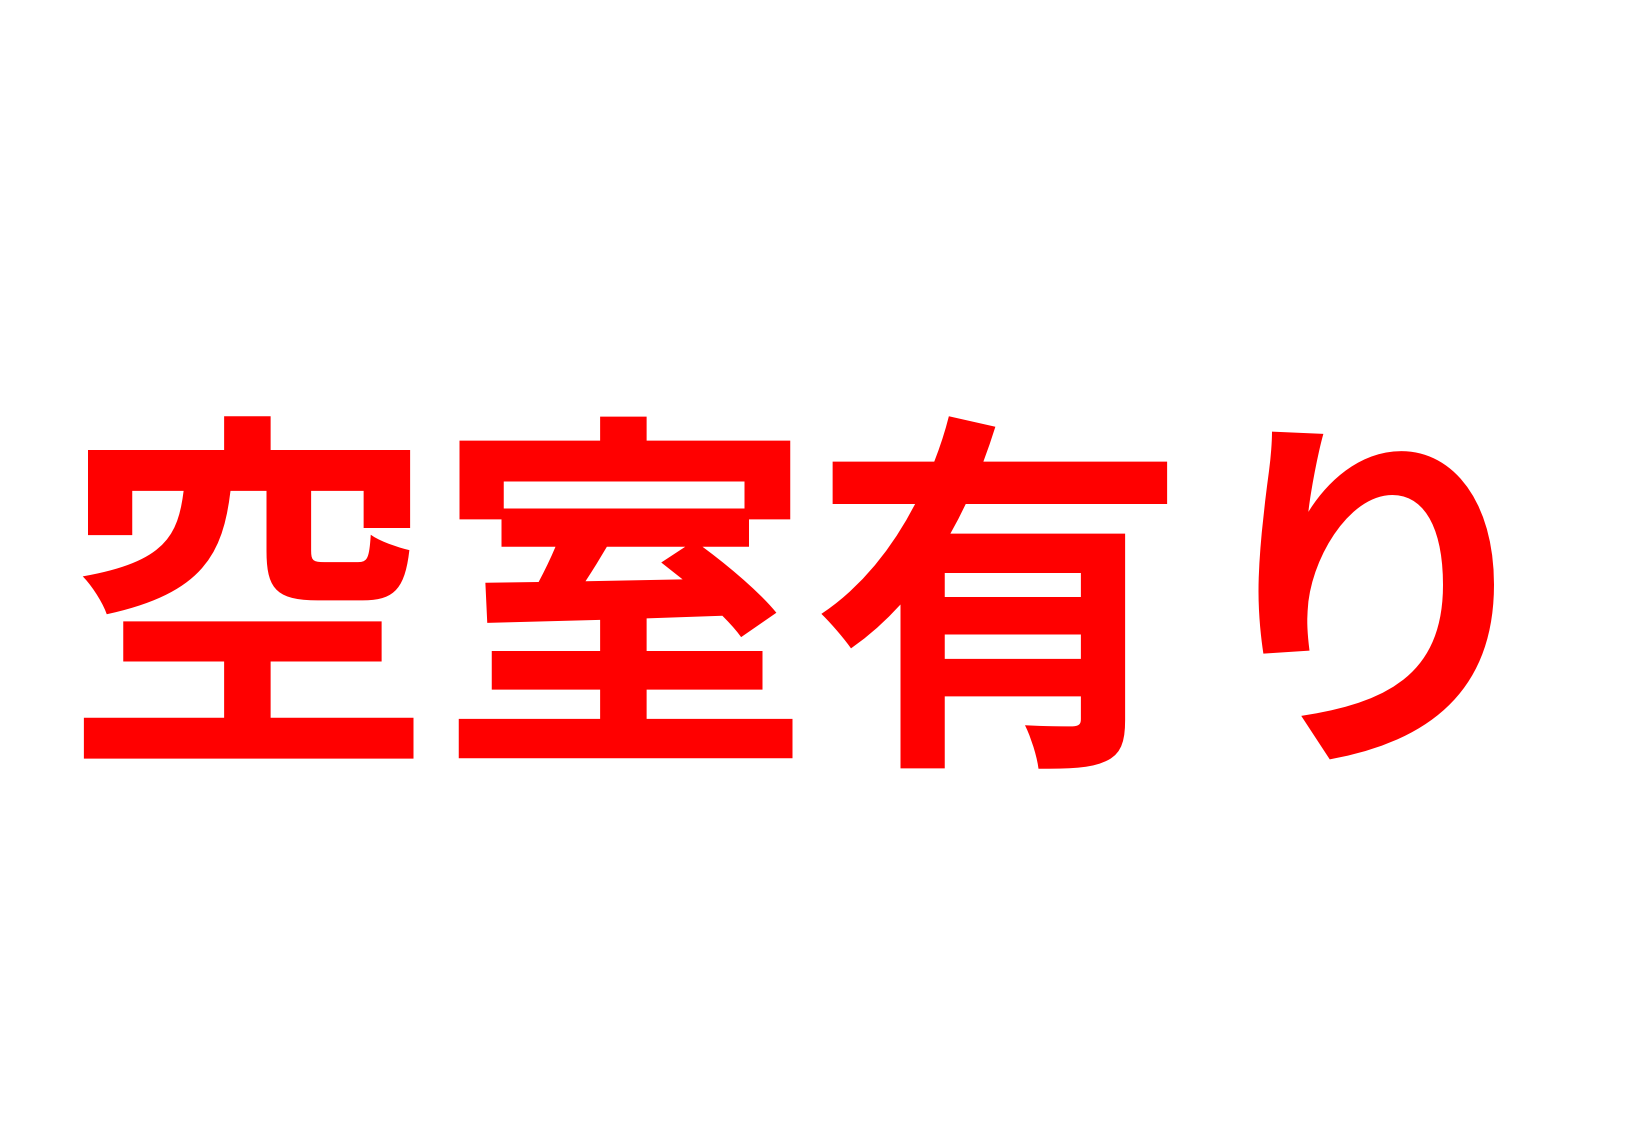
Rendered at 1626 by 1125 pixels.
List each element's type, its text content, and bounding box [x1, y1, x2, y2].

text_box 空室有り [0, 353, 1625, 818]
